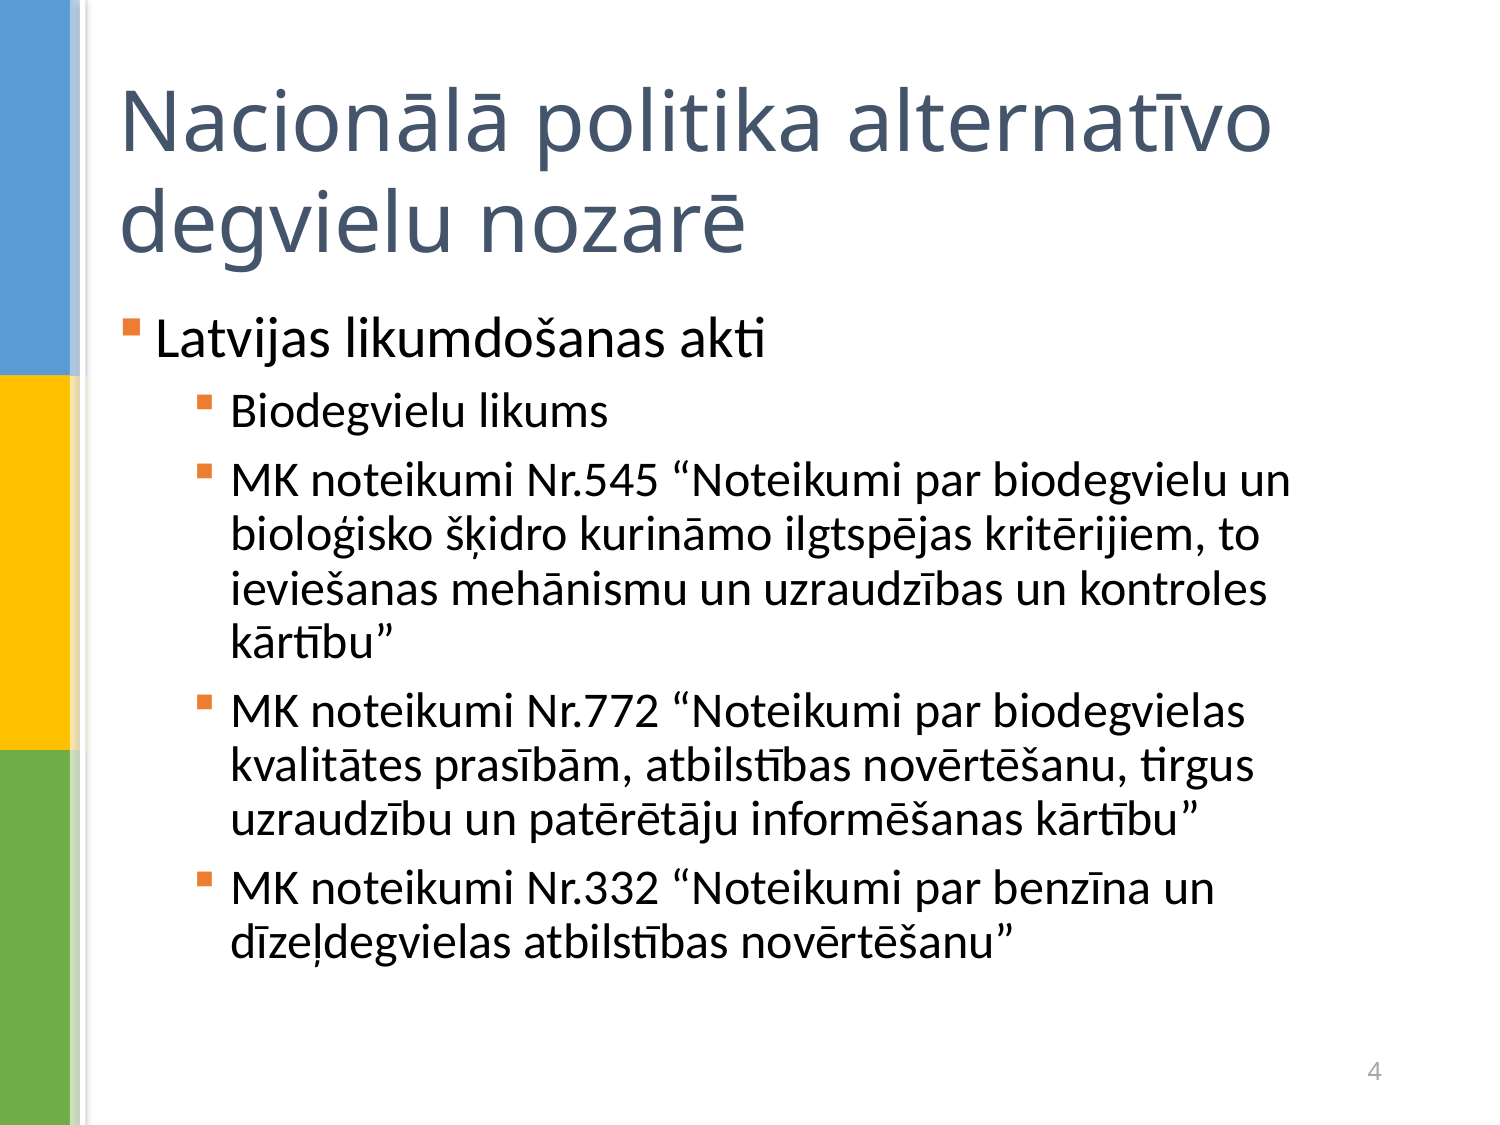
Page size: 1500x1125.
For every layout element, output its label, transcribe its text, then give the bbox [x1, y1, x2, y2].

slide_number 4 [993, 1042, 1397, 1103]
list Latvijas likumdošanas akti Biodegvielu likums MK noteikumi Nr.545 “Noteikumi par biodegvielu un bioloģisko šķidro kurināmo ilgtspējas kritērijiem, to ieviešanas mehānismu un uzraudzības un kontroles kārtību” MK noteikumi Nr.772 “Noteikumi par biodegvielas kvalitātes prasībām, atbilstības novērtēšanu, tirgus uzraudzību un patērētāju informēšanas kārtību” MK noteikumi Nr.332 “Noteikumi par benzīna un dīzeļdegvielas atbilstības novērtēšanu” [103, 299, 1397, 1014]
title Nacionālā politika alternatīvo degvielu nozarē [103, 59, 1397, 278]
